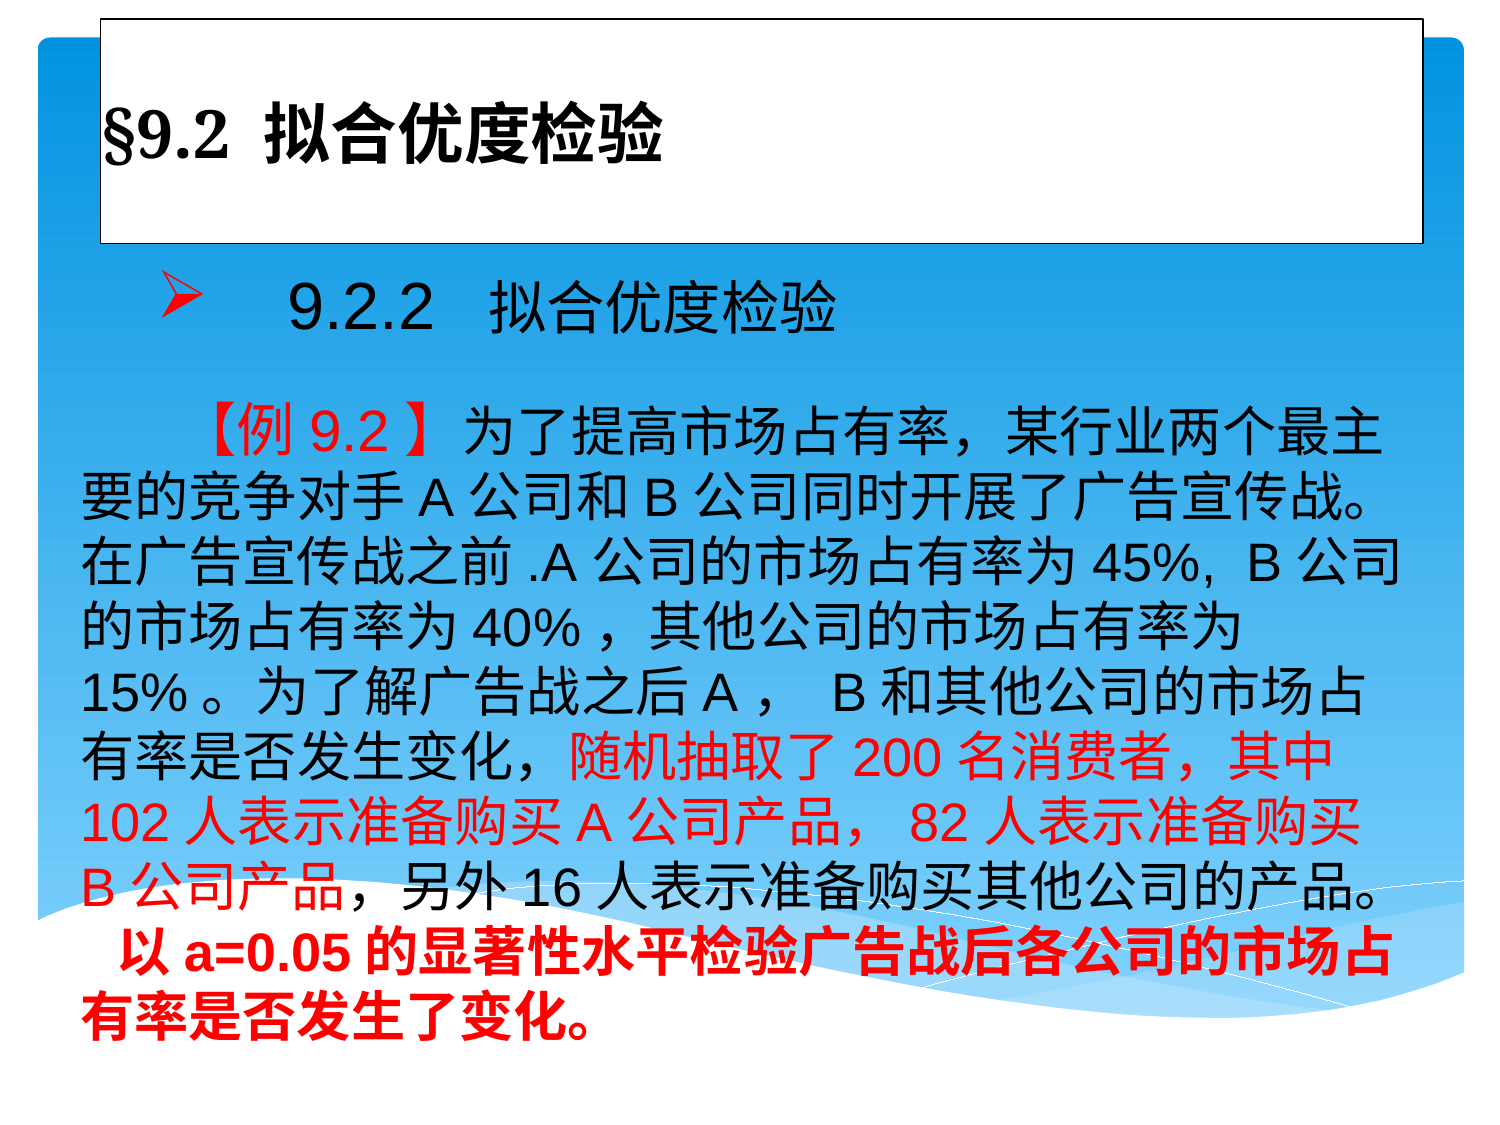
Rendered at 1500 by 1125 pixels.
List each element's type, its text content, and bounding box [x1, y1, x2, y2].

text_box 【例9.2】为了提高市场占有率，某行业两个最主要的竞争对手A公司和B公司同时开展了广告宣传战。在广告宣传战之前.A公司的市场占有率为45%, B公司的市场占有率为40%，其他公司的市场占有率为15%。为了解广告战之后A， B和其他公司的市场占有率是否发生变化，随机抽取了200名消费者，其中102人表示准备购买A公司产品，82人表示准备购买B公司产品，另外16人表示准备购买其他公司的产品。 以a=0.05的显著性水平检验广告战后各公司的市场占有率是否发生了变化。 [64, 385, 1424, 993]
title §9.2 拟合优度检验 [100, 19, 1424, 244]
text_box 9.2.2 拟合优度检验 [141, 255, 1359, 362]
